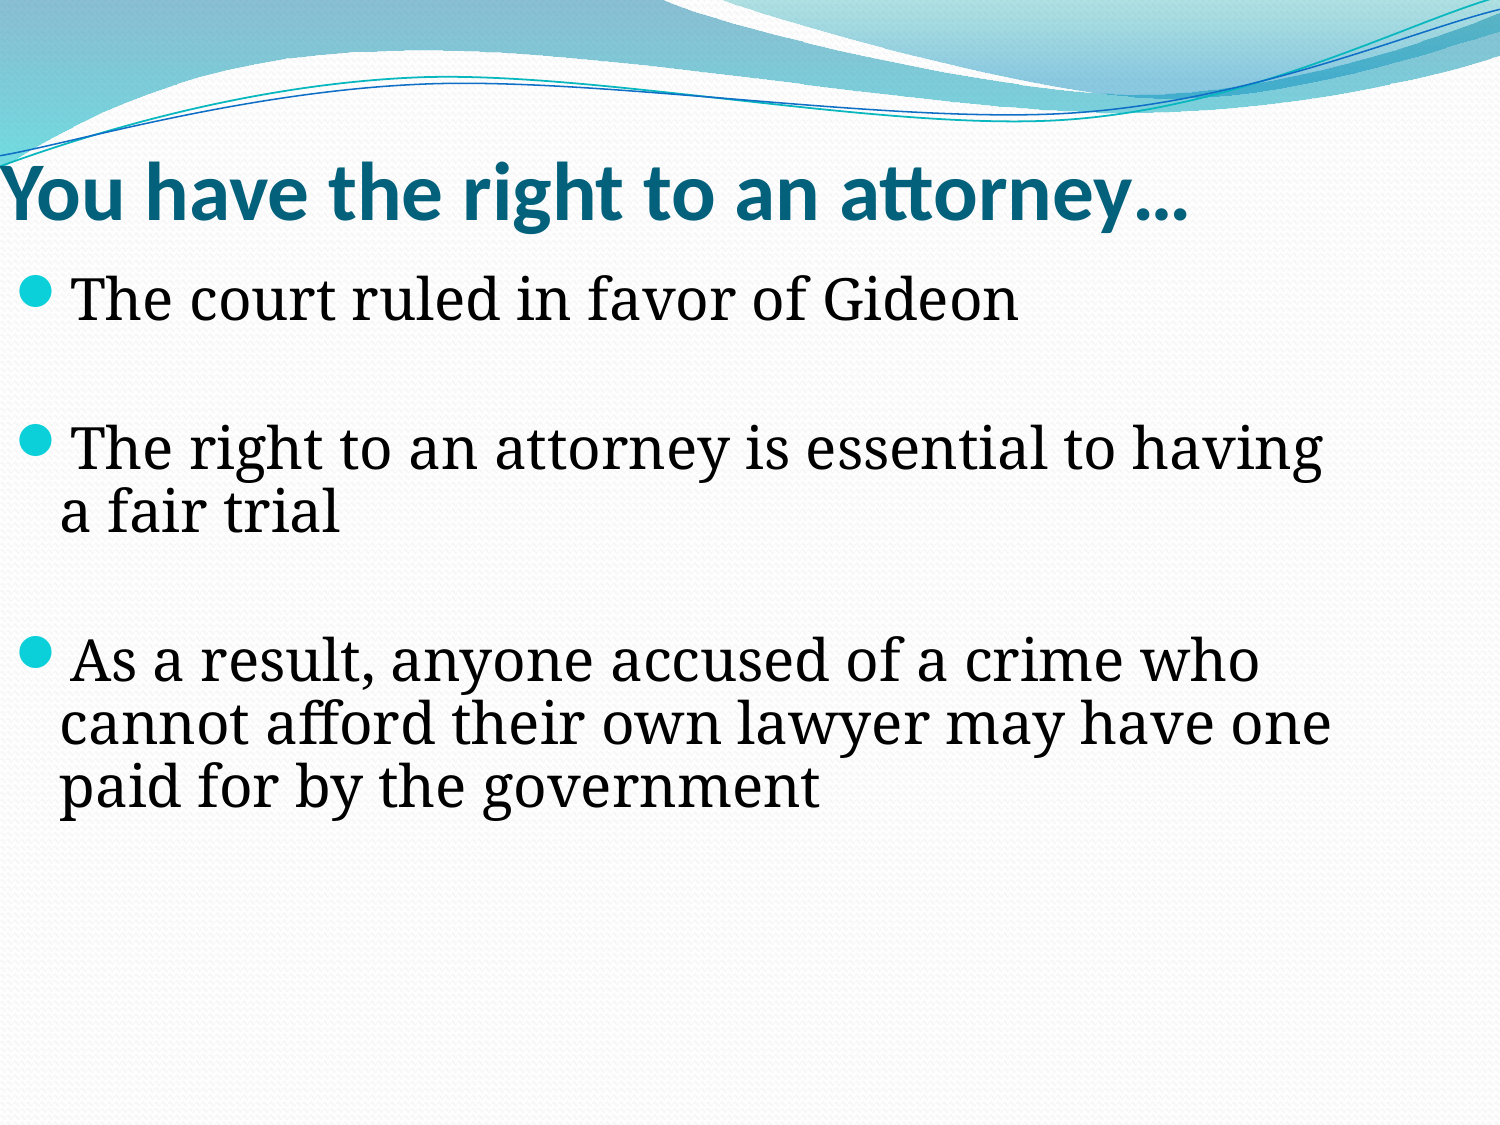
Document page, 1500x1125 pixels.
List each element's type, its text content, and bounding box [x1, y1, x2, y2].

title You have the right to an attorney… [0, 50, 1350, 238]
list The court ruled in favor of Gideon The right to an attorney is essential to having a fair trial As a result, anyone accused of a crime who cannot afford their own lawyer may have one paid for by the government [0, 262, 1375, 1050]
